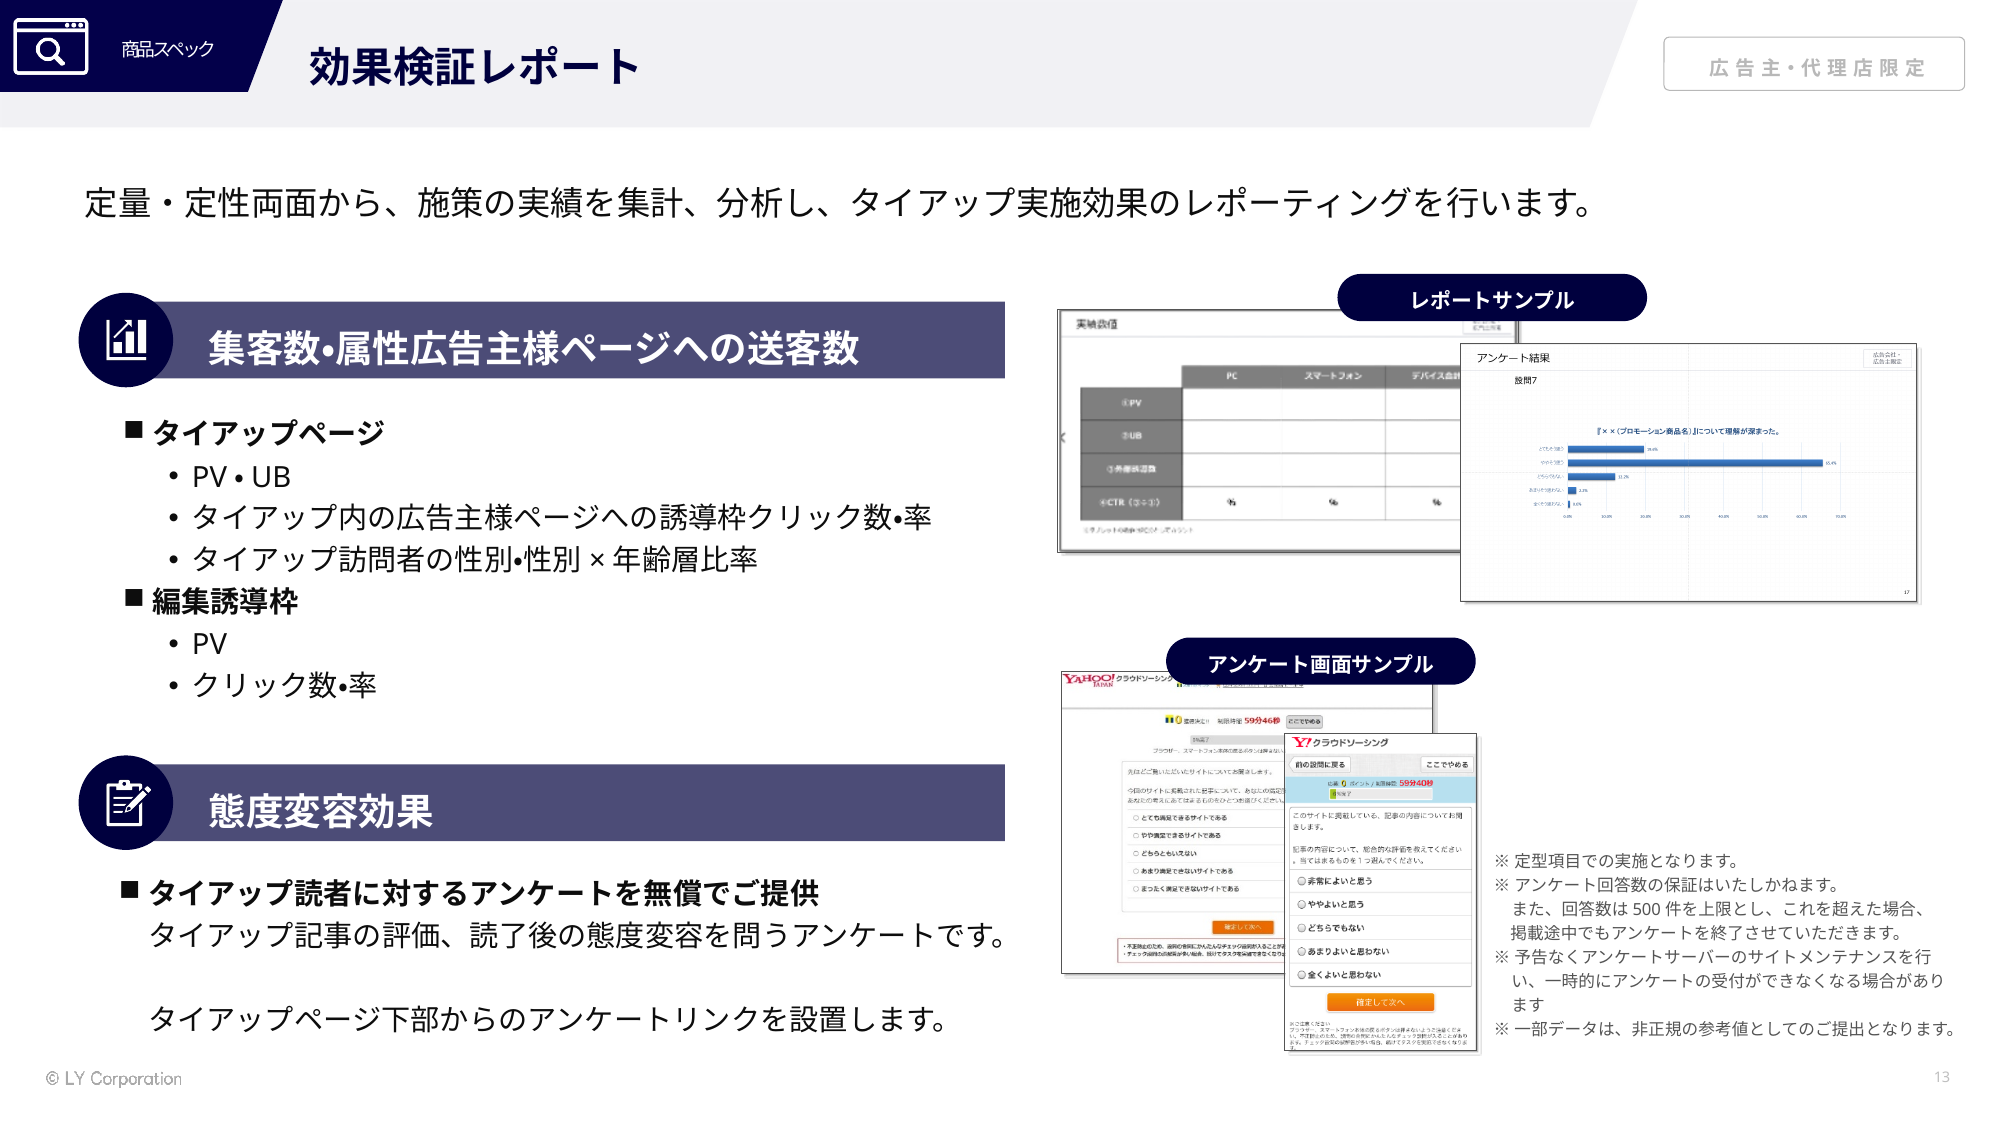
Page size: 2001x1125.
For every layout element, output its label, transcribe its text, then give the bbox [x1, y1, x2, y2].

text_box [78, 755, 1005, 994]
picture [9, 5, 92, 87]
text_box ※定型項目での実施となります。 ※アンケート回答数の保証はいたしかねます。 また、回答数は500件を上限とし、これを超えた場合、 掲載途中でもアンケートを終了させていただきます。 ※予告なくアンケートサーバーのサイトメンテナンスを行い、一時的にアンケートの受付ができなくなる場合があります ※一部データは、非正規の参考値としてのご提出となります。 [1493, 846, 1949, 1039]
list 効果検証レポート [309, 41, 1645, 97]
text_box 定量・定性両面から、施策の実績を集計、分析し、タイアップ実施効果のレポーティングを行います。 [85, 173, 1922, 222]
list 商品スペック [97, 13, 240, 81]
text_box アンケート画面サンプル [1166, 637, 1476, 685]
picture [1057, 309, 1916, 601]
picture [46, 1071, 181, 1088]
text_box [78, 292, 1005, 705]
picture [1061, 671, 1476, 1051]
text_box レポートサンプル [1337, 273, 1648, 322]
